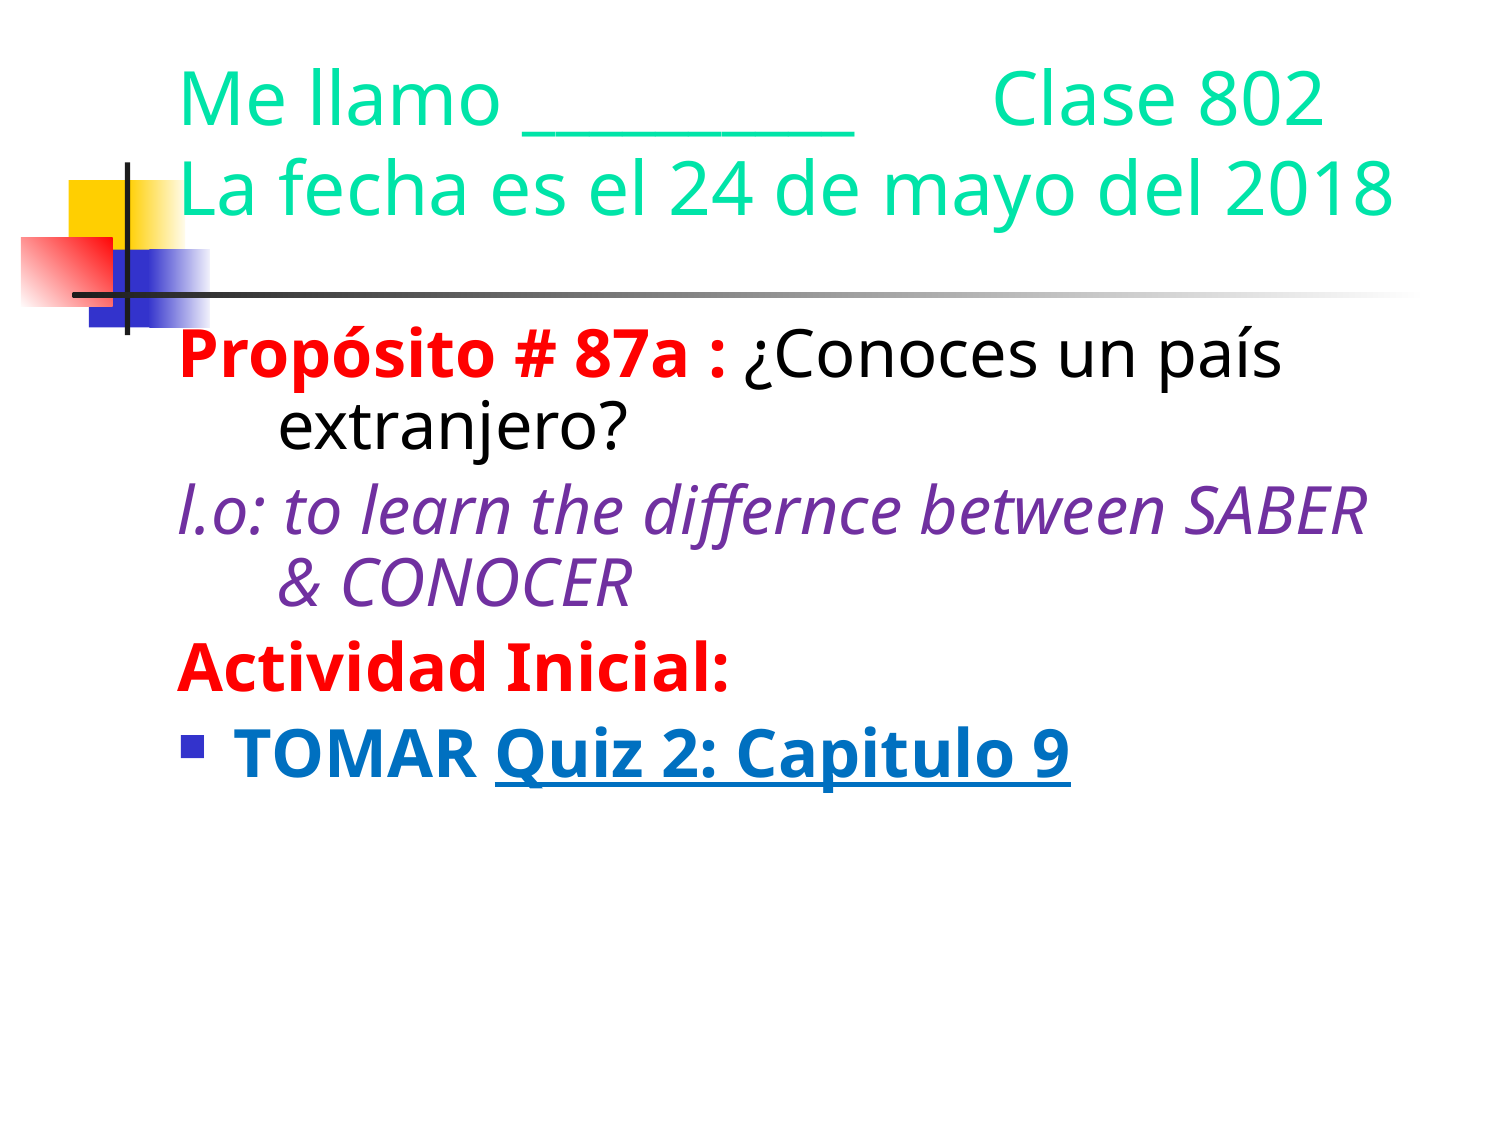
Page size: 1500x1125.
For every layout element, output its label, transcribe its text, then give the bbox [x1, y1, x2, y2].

list Propósito # 87a : ¿Conoces un país extranjero? l.o: to learn the differnce between SABER & CONOCER Actividad Inicial: TOMAR Quiz 2: Capitulo 9 [162, 312, 1438, 988]
title Me llamo __________ Clase 802 La fecha es el 24 de mayo del 2018 [162, 37, 1500, 238]
